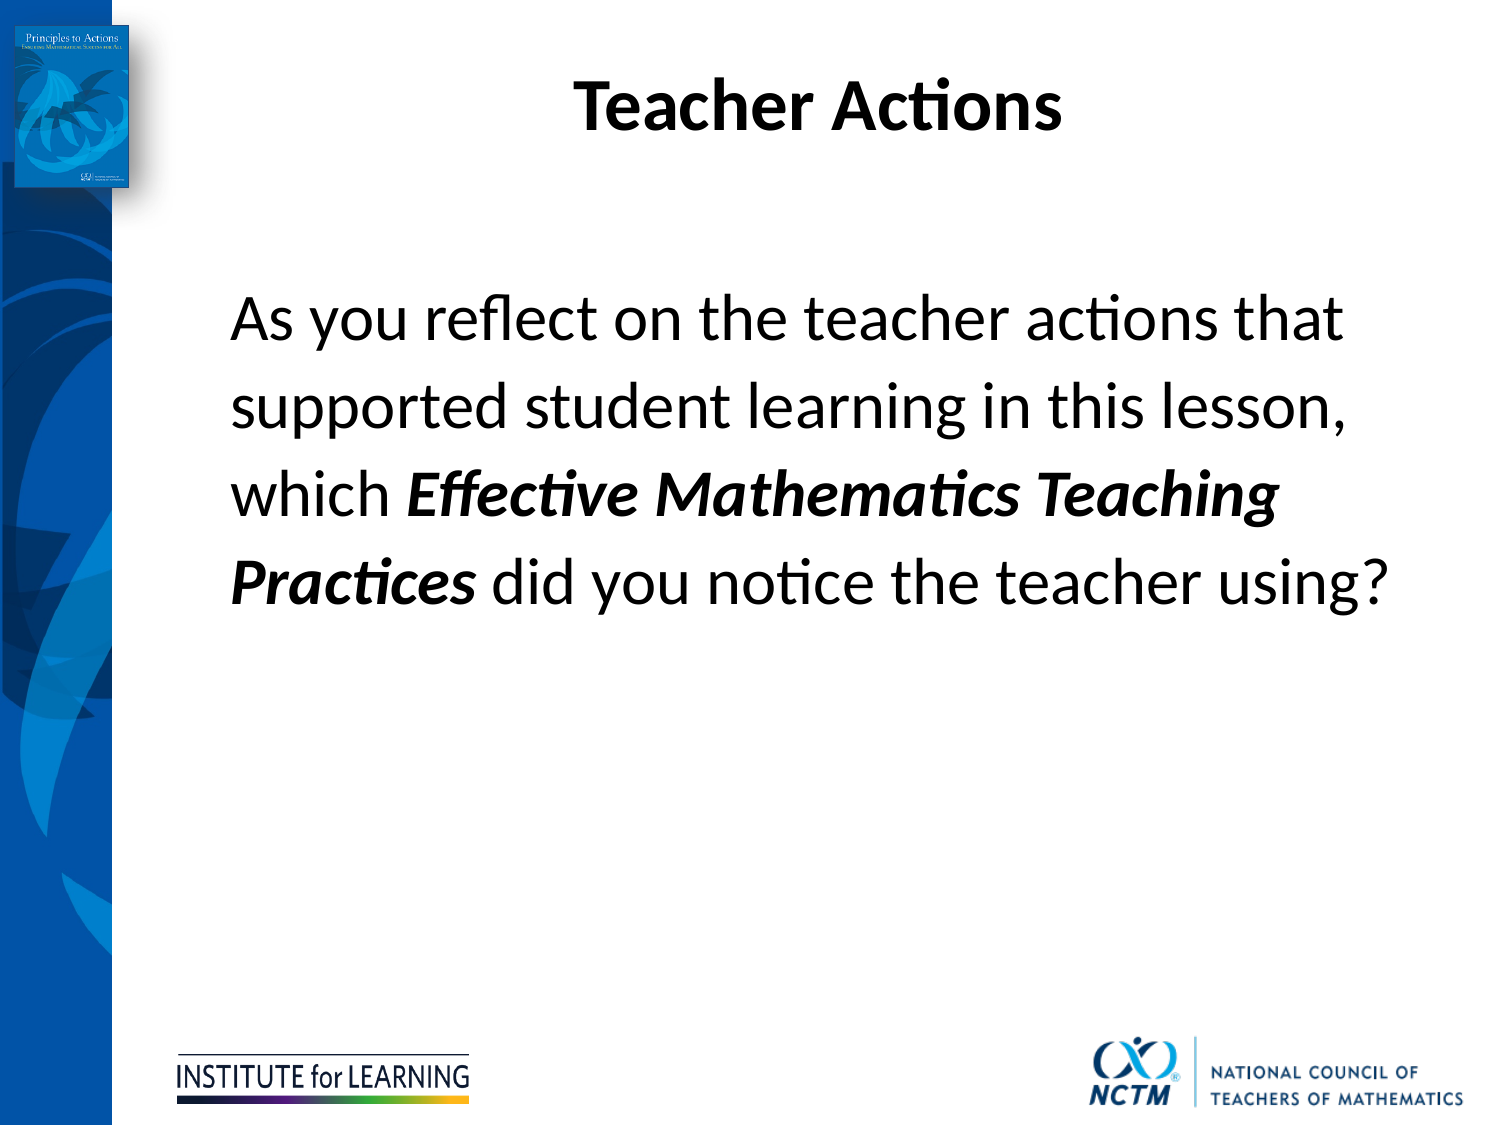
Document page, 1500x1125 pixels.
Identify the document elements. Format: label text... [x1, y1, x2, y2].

picture [15, 26, 128, 187]
title Teacher Actions [167, 27, 1470, 175]
picture [177, 1054, 469, 1104]
picture [0, 0, 112, 1125]
list As you reflect on the teacher actions that supported student learning in this lesson, which Effective Mathematics Teaching Practices did you notice the teacher using? [214, 258, 1437, 862]
